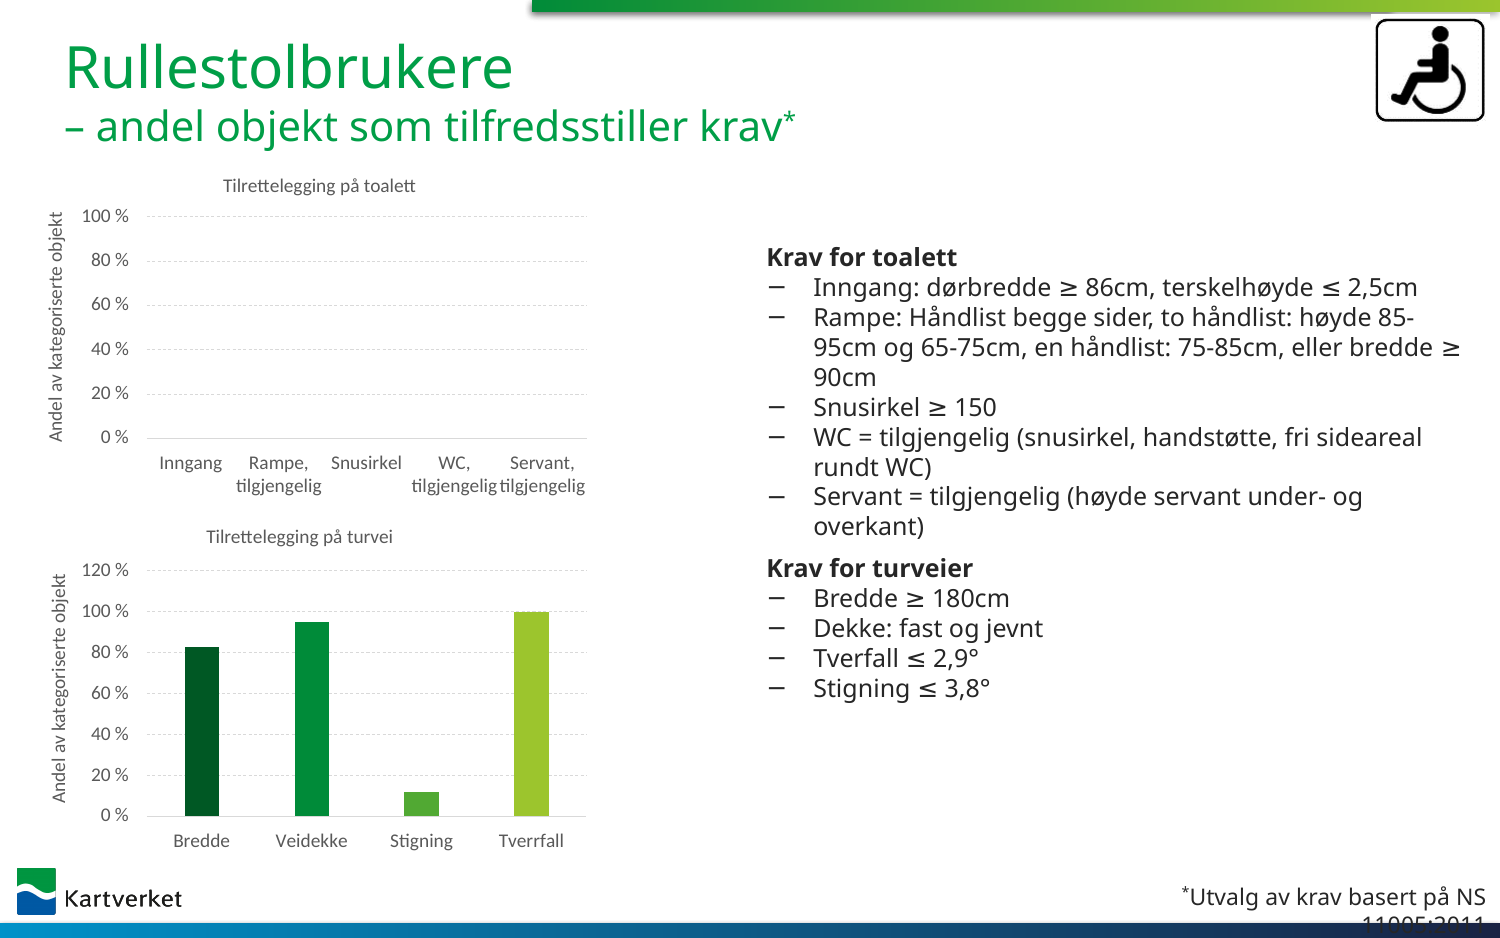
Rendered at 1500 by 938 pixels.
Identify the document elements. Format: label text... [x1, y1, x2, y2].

picture [1371, 13, 1491, 127]
text_box Krav for turveier Bredde ≥ 180cm Dekke: fast og jevnt Tverfall ≤ 2,9° Stigning ≤ 3,8° [751, 545, 1483, 710]
text_box Rullestolbrukere – andel objekt som tilfredsstiller krav* [49, 14, 1431, 158]
text_box *Utvalg av krav basert på NS 11005:2011 [1068, 873, 1500, 938]
picture [41, 520, 598, 859]
picture [41, 166, 598, 505]
text_box Krav for toalett Inngang: dørbredde ≥ 86cm, terskelhøyde ≤ 2,5cm Rampe: Håndlist begge sider, to håndlist: høyde 85-95cm og 65-75cm, en håndlist: 75-85cm, eller bredde ≥ 90cm Snusirkel ≥ 150 WC = tilgjengelig (snusirkel, handstøtte, fri sideareal rundt WC) Servant = tilgjengelig (høyde servant under- og overkant) [751, 234, 1483, 545]
